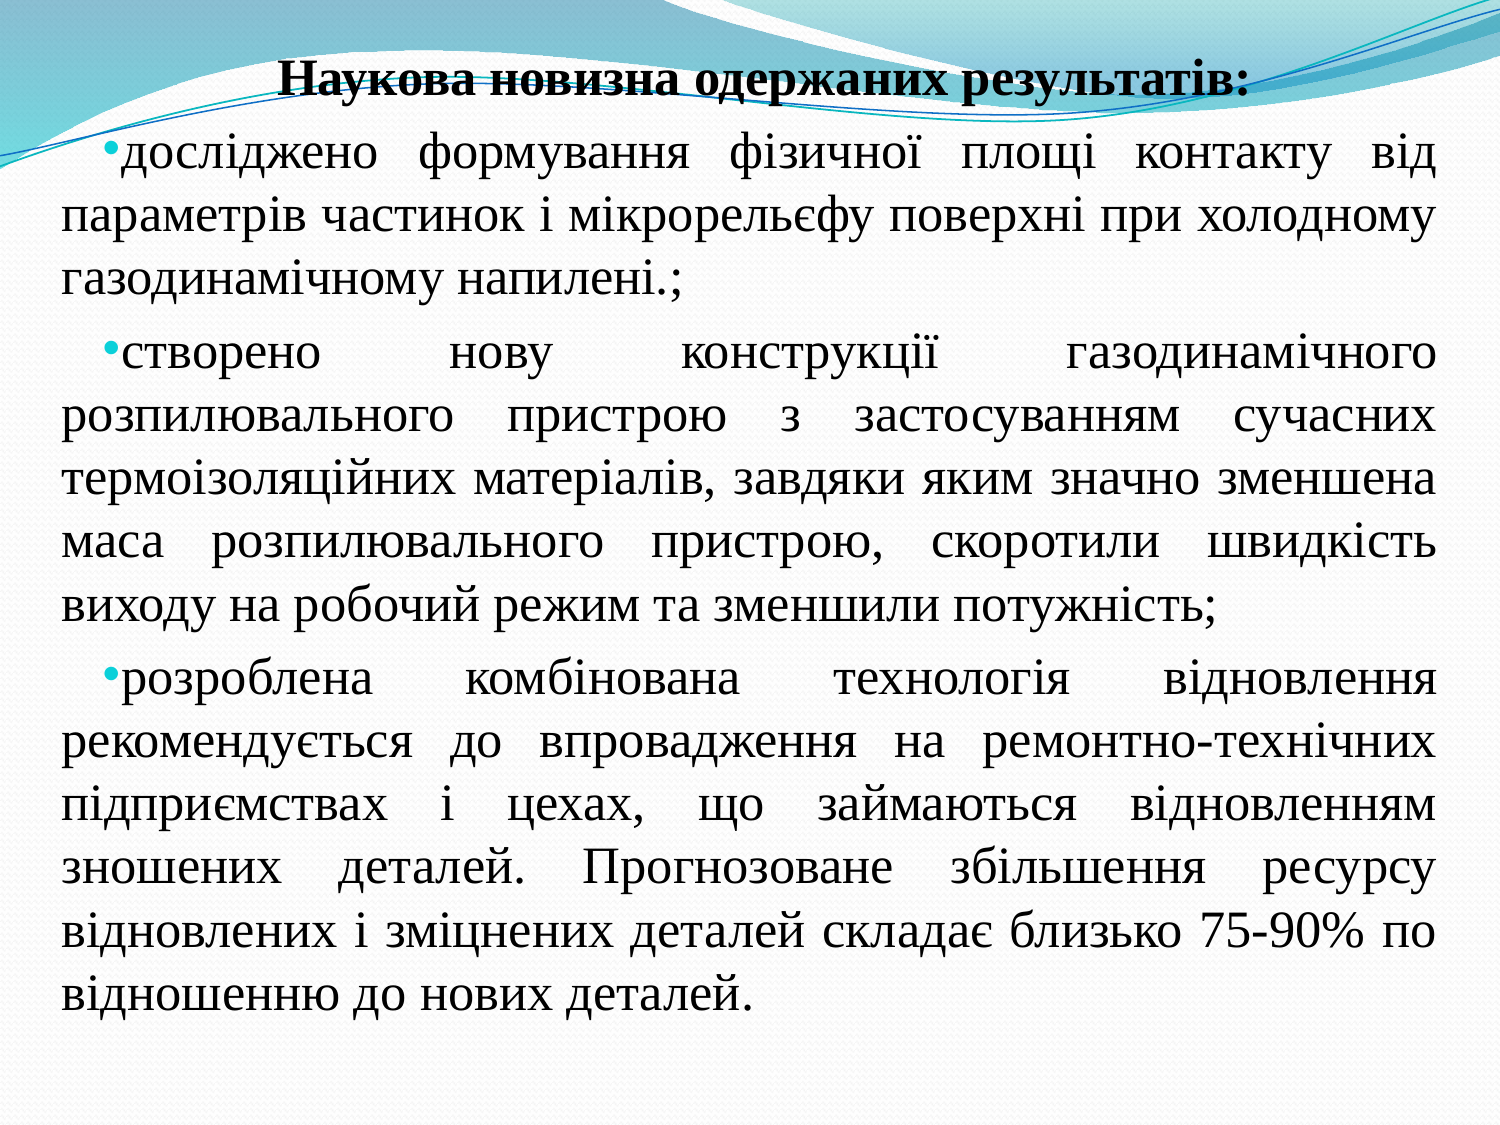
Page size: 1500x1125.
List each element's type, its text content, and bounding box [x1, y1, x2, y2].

list Наукова новизна одержаних результатів: досліджено формування фізичної площі контакту від параметрів частинок і мікрорельєфу поверхні при холодному газодинамічному напилені.; створено нову конструкції газодинамічного розпилювального пристрою з застосуванням сучасних термоізоляційних матеріалів, завдяки яким значно зменшена маса розпилювального пристрою, скоротили швидкість виходу на робочий режим та зменшили потужність; розроблена комбінована технологія відновлення рекомендується до впровадження на ремонтно-технічних підприємствах і цехах, що займаються відновленням зношених деталей. Прогнозоване збільшення ресурсу відновлених і зміцнених деталей складає близько 75-90% по відношенню до нових деталей. [46, 35, 1454, 1079]
